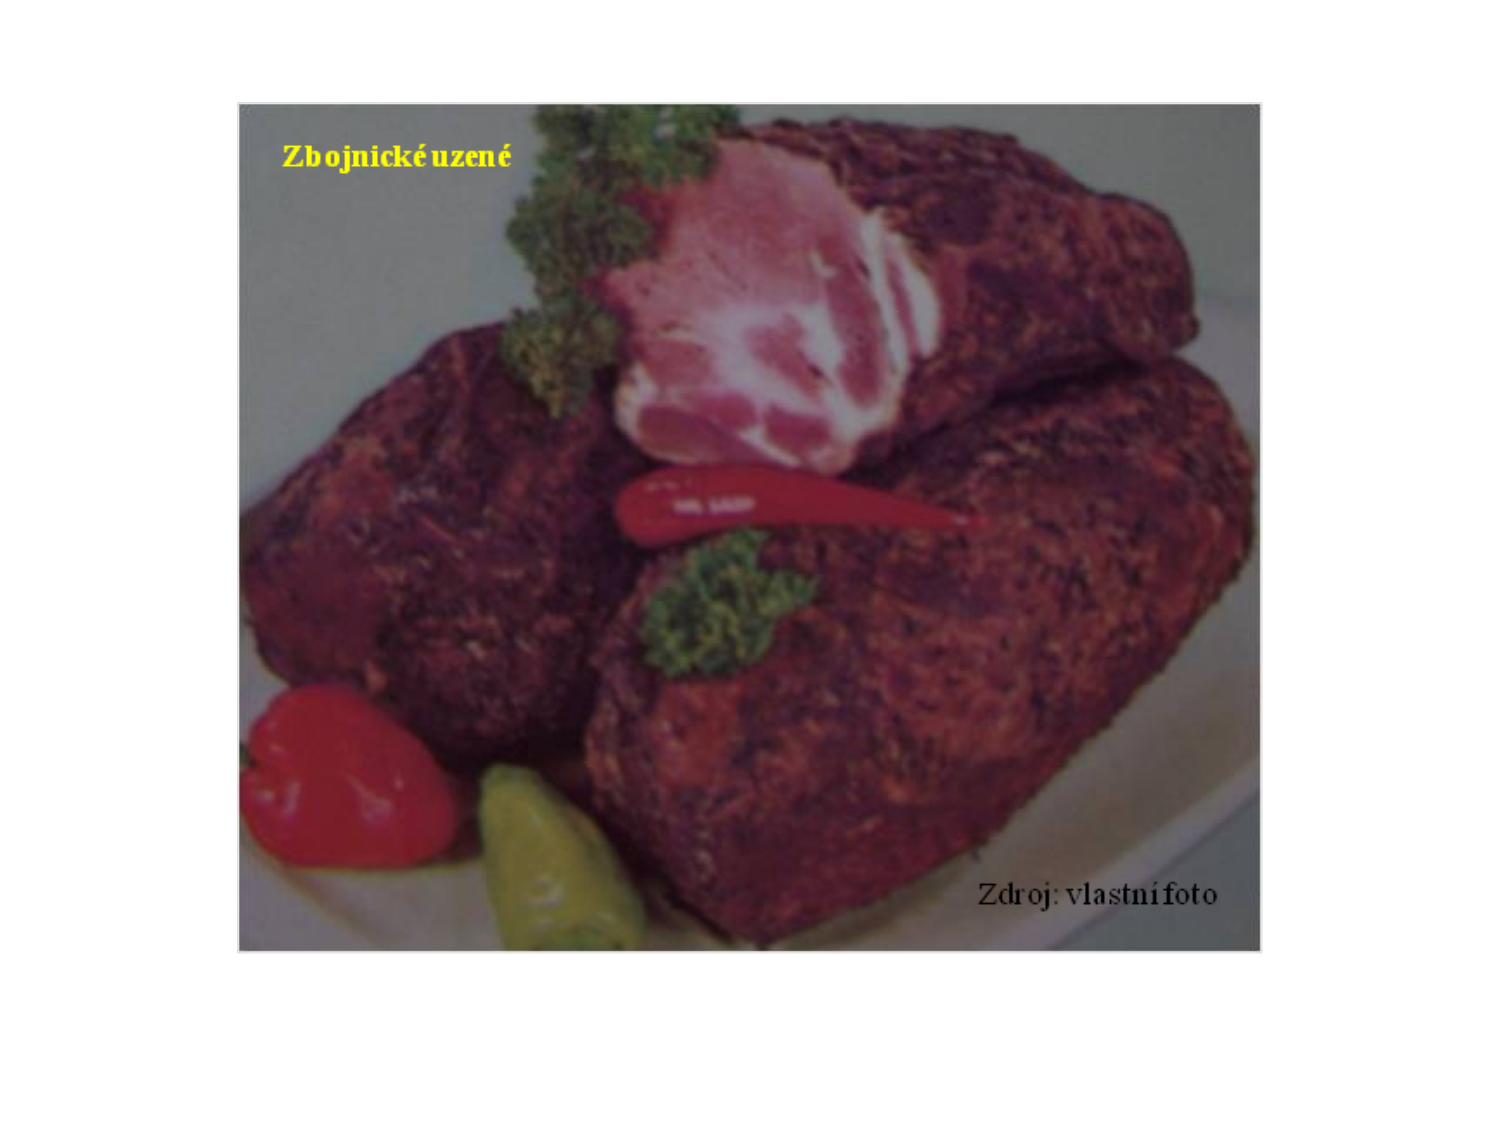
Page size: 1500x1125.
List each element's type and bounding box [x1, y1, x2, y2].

picture [235, 101, 1264, 955]
